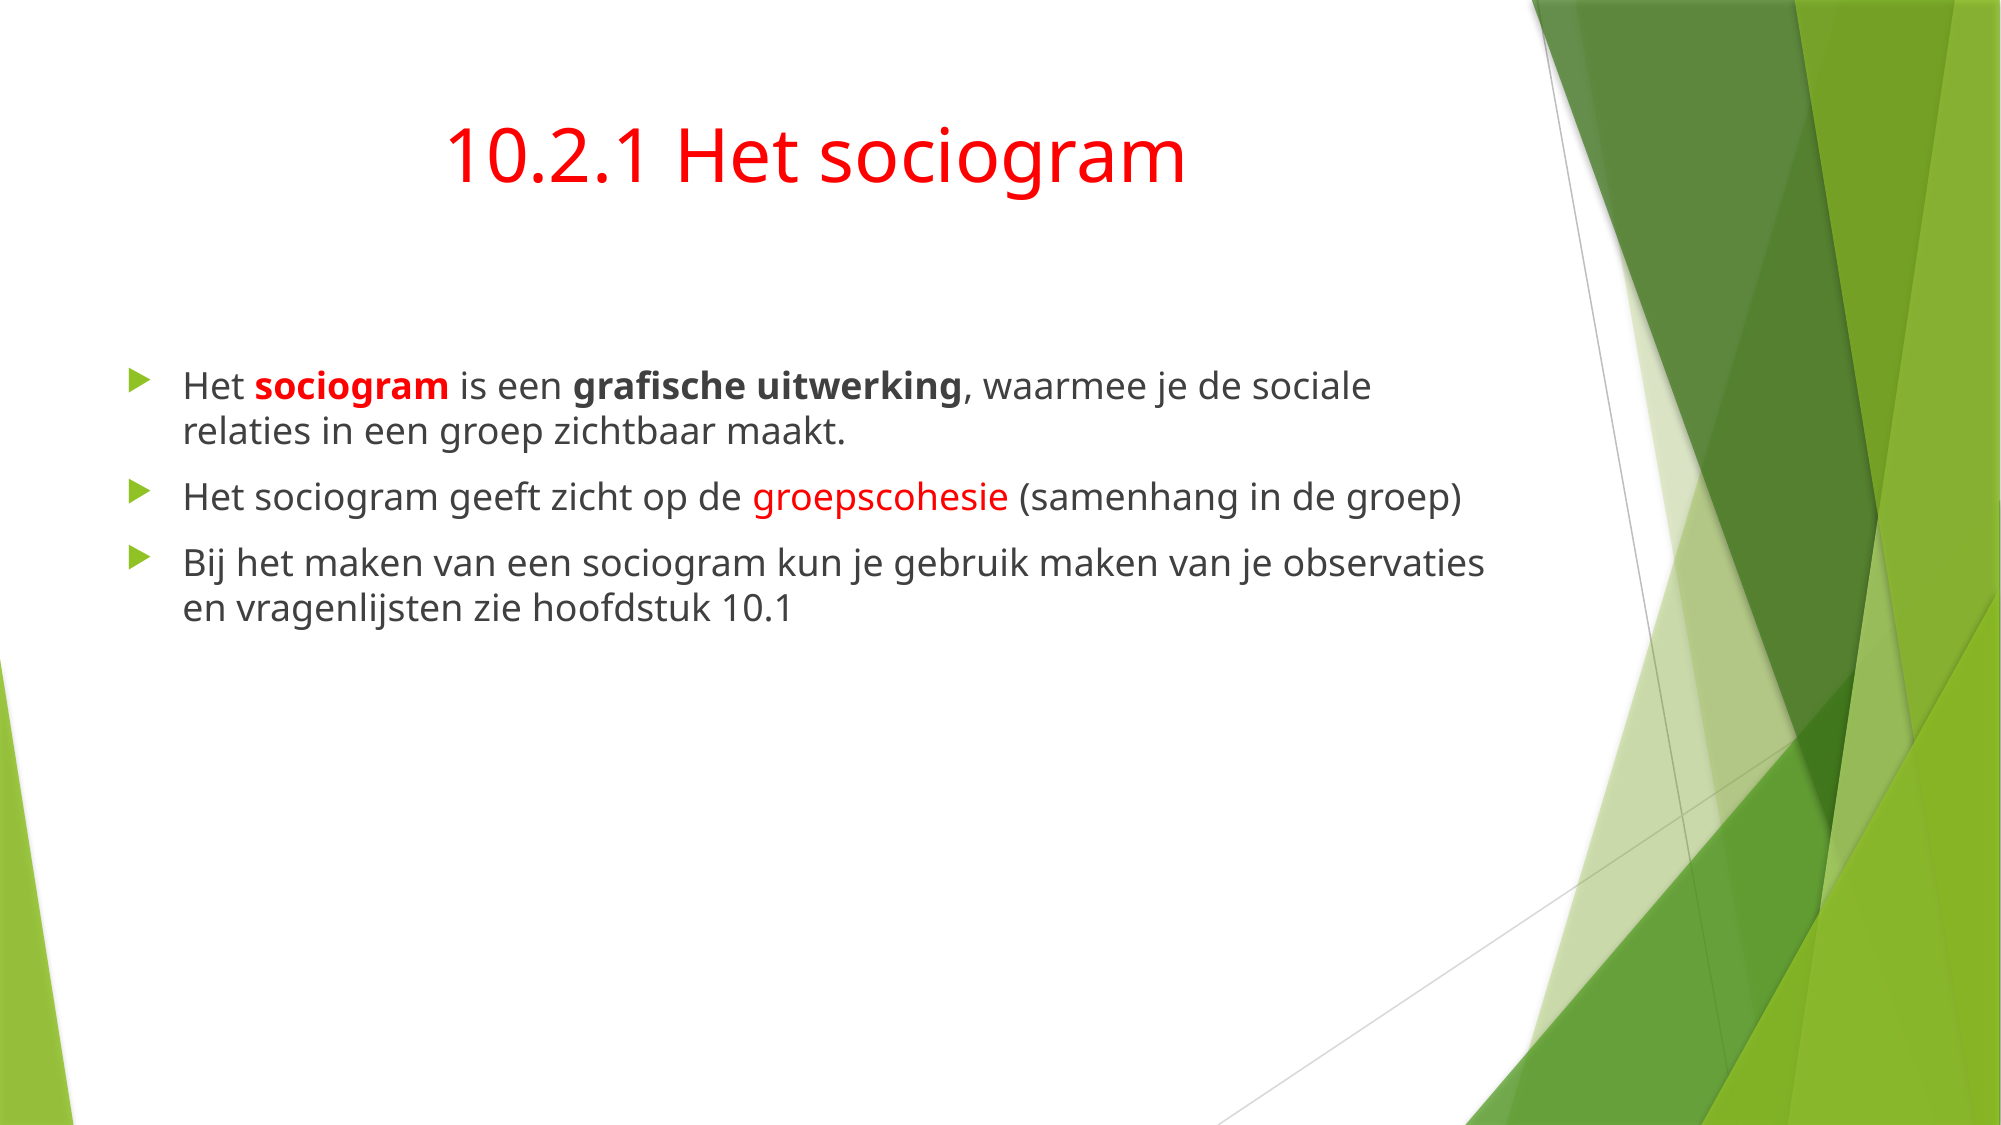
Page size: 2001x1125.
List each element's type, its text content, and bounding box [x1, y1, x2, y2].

title 10.2.1 Het sociogram [111, 99, 1522, 317]
list Het sociogram is een grafische uitwerking, waarmee je de sociale relaties in een groep zichtbaar maakt. Het sociogram geeft zicht op de groepscohesie (samenhang in de groep) Bij het maken van een sociogram kun je gebruik maken van je observaties en vragenlijsten zie hoofdstuk 10.1 [111, 354, 1522, 992]
